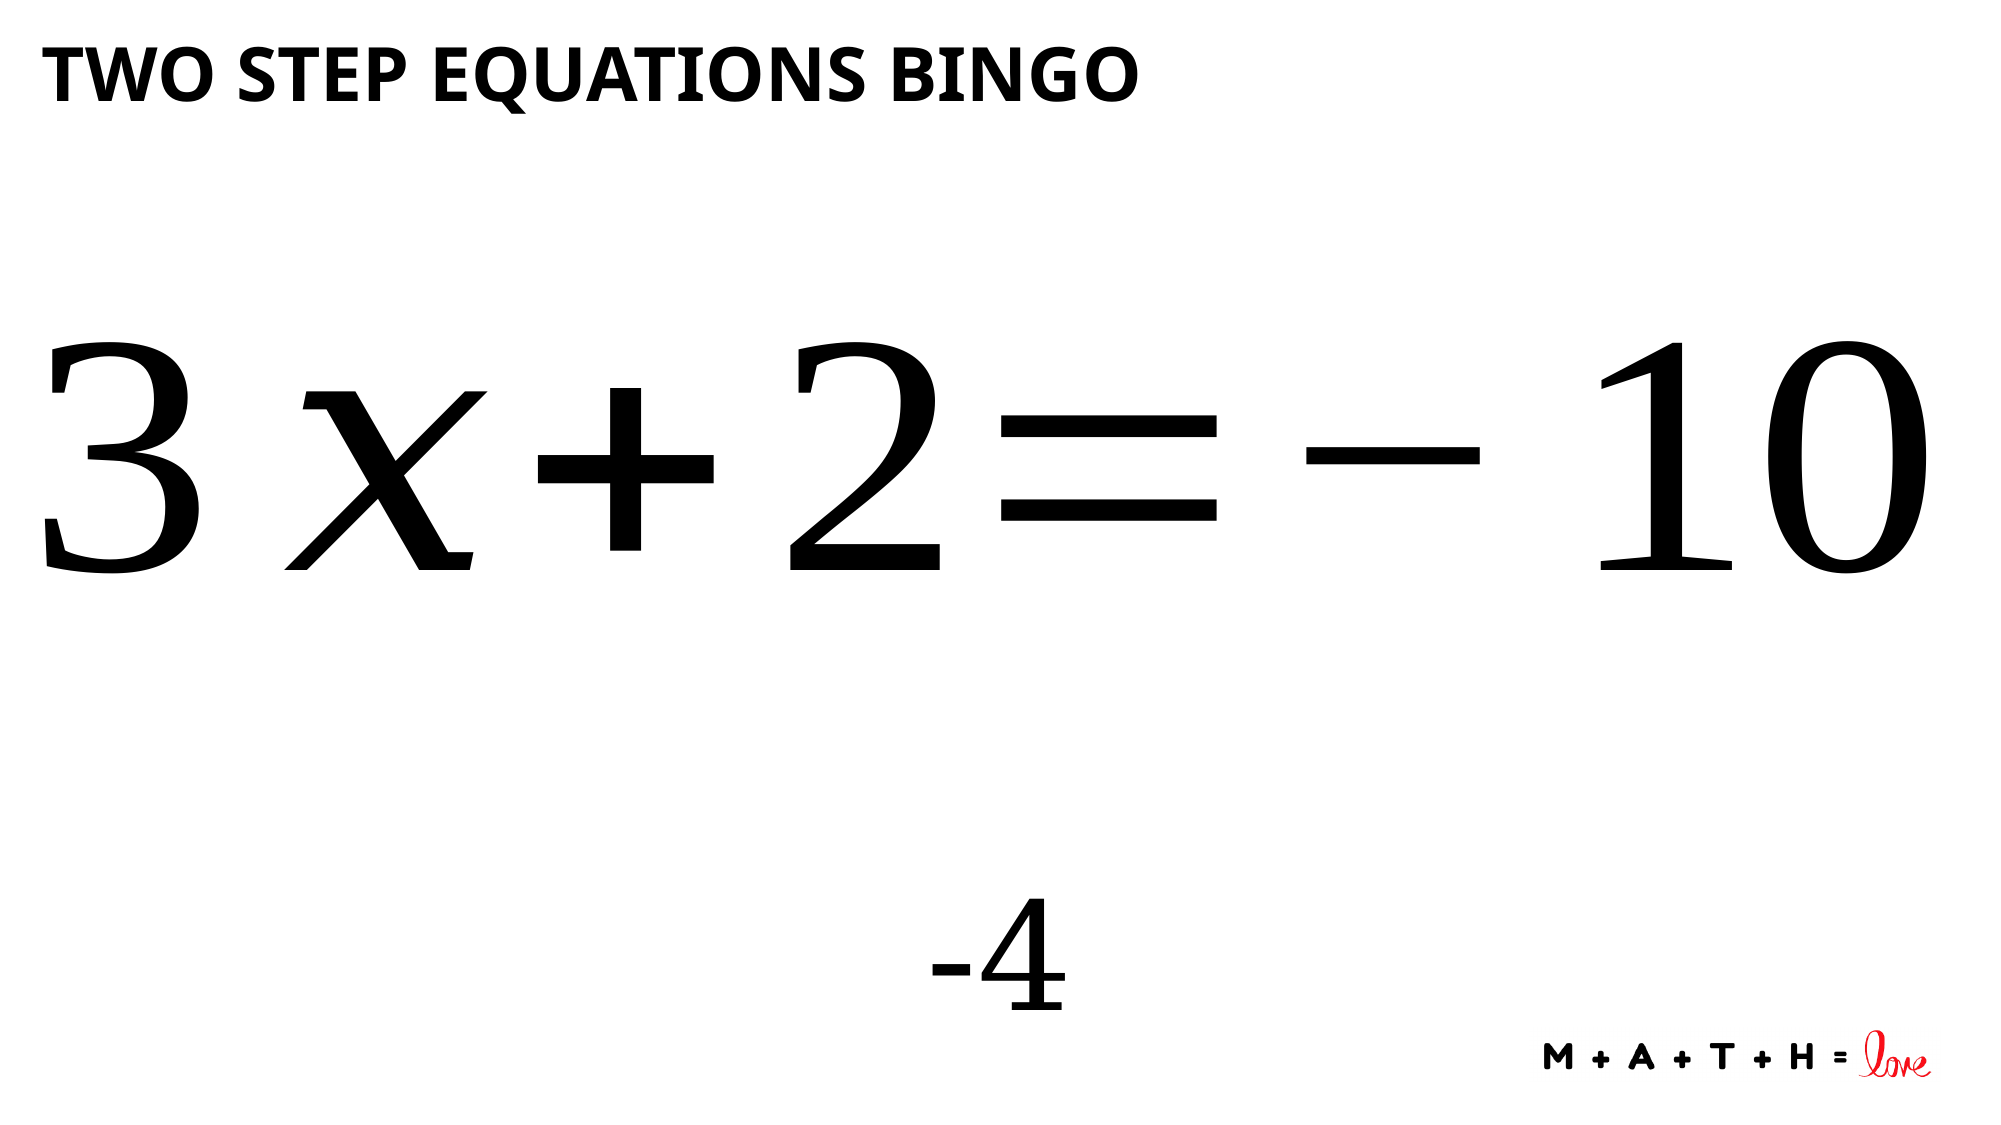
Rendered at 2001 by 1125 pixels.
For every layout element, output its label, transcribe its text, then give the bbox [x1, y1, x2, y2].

picture [1528, 1026, 1941, 1082]
text_box TWO STEP EQUATIONS BINGO [27, 18, 1323, 124]
text_box -4 [894, 928, 1106, 972]
